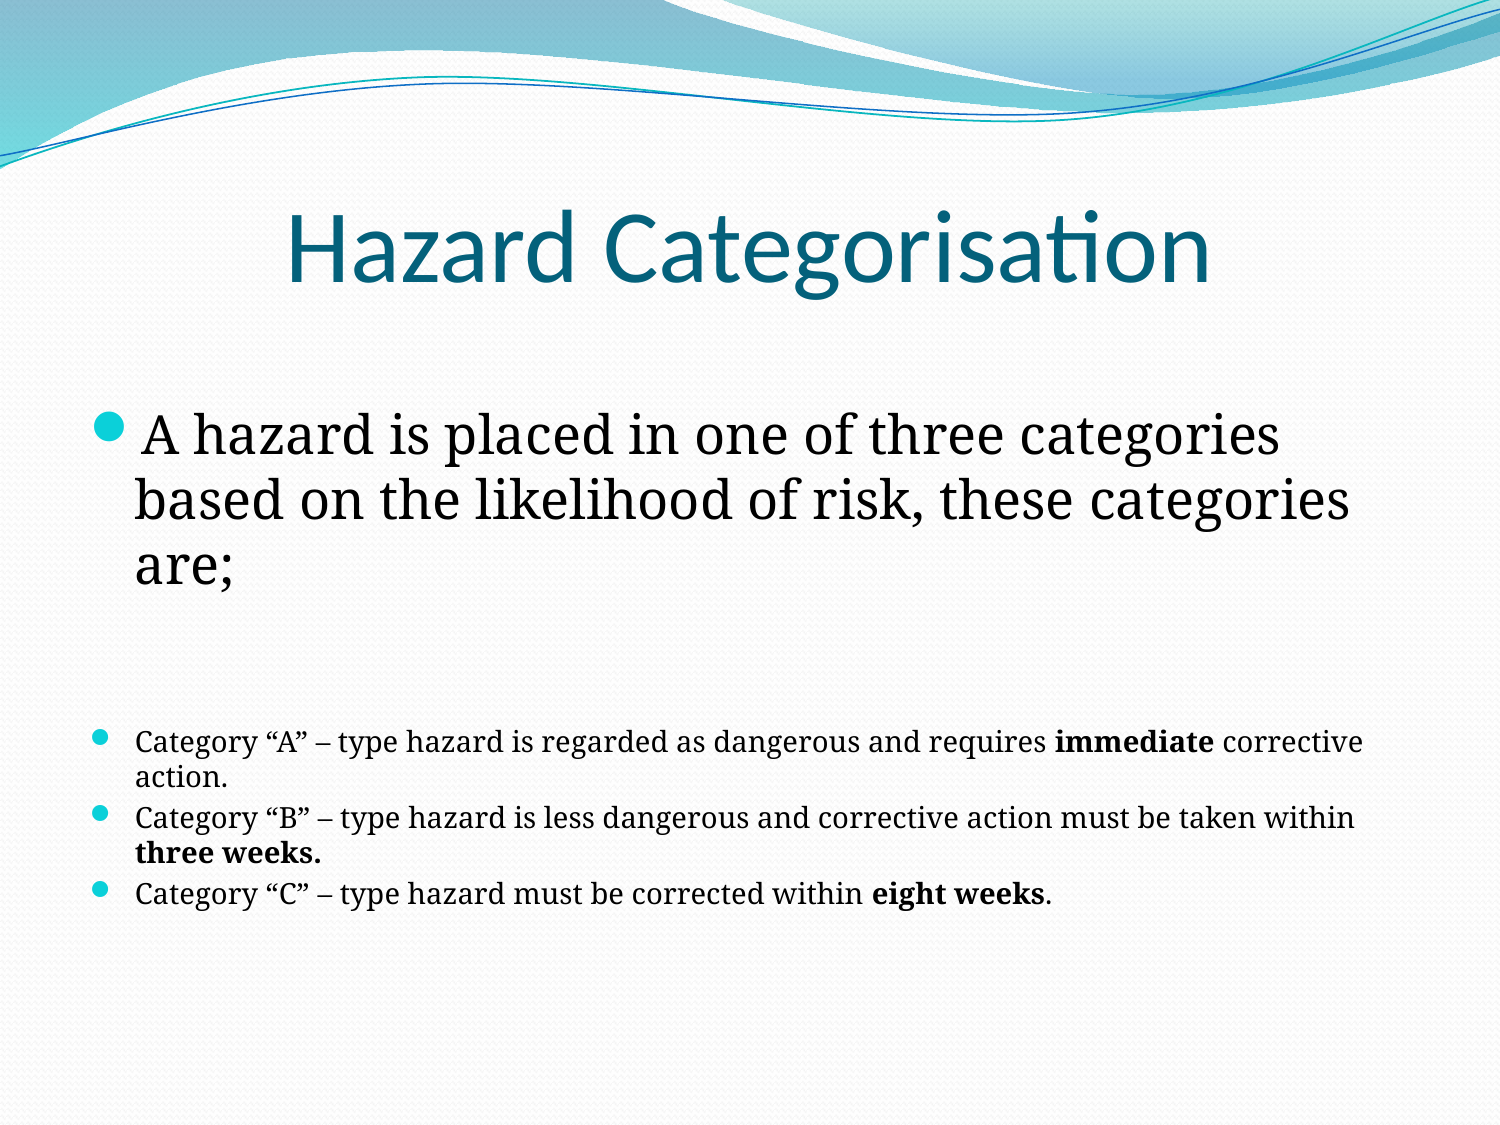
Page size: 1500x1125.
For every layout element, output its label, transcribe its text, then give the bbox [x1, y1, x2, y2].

list A hazard is placed in one of three categories based on the likelihood of risk, these categories are; Category “A” – type hazard is regarded as dangerous and requires immediate corrective action. Category “B” – type hazard is less dangerous and corrective action must be taken within three weeks. Category “C” – type hazard must be corrected within eight weeks. [75, 317, 1425, 1038]
title Hazard Categorisation [75, 115, 1425, 303]
